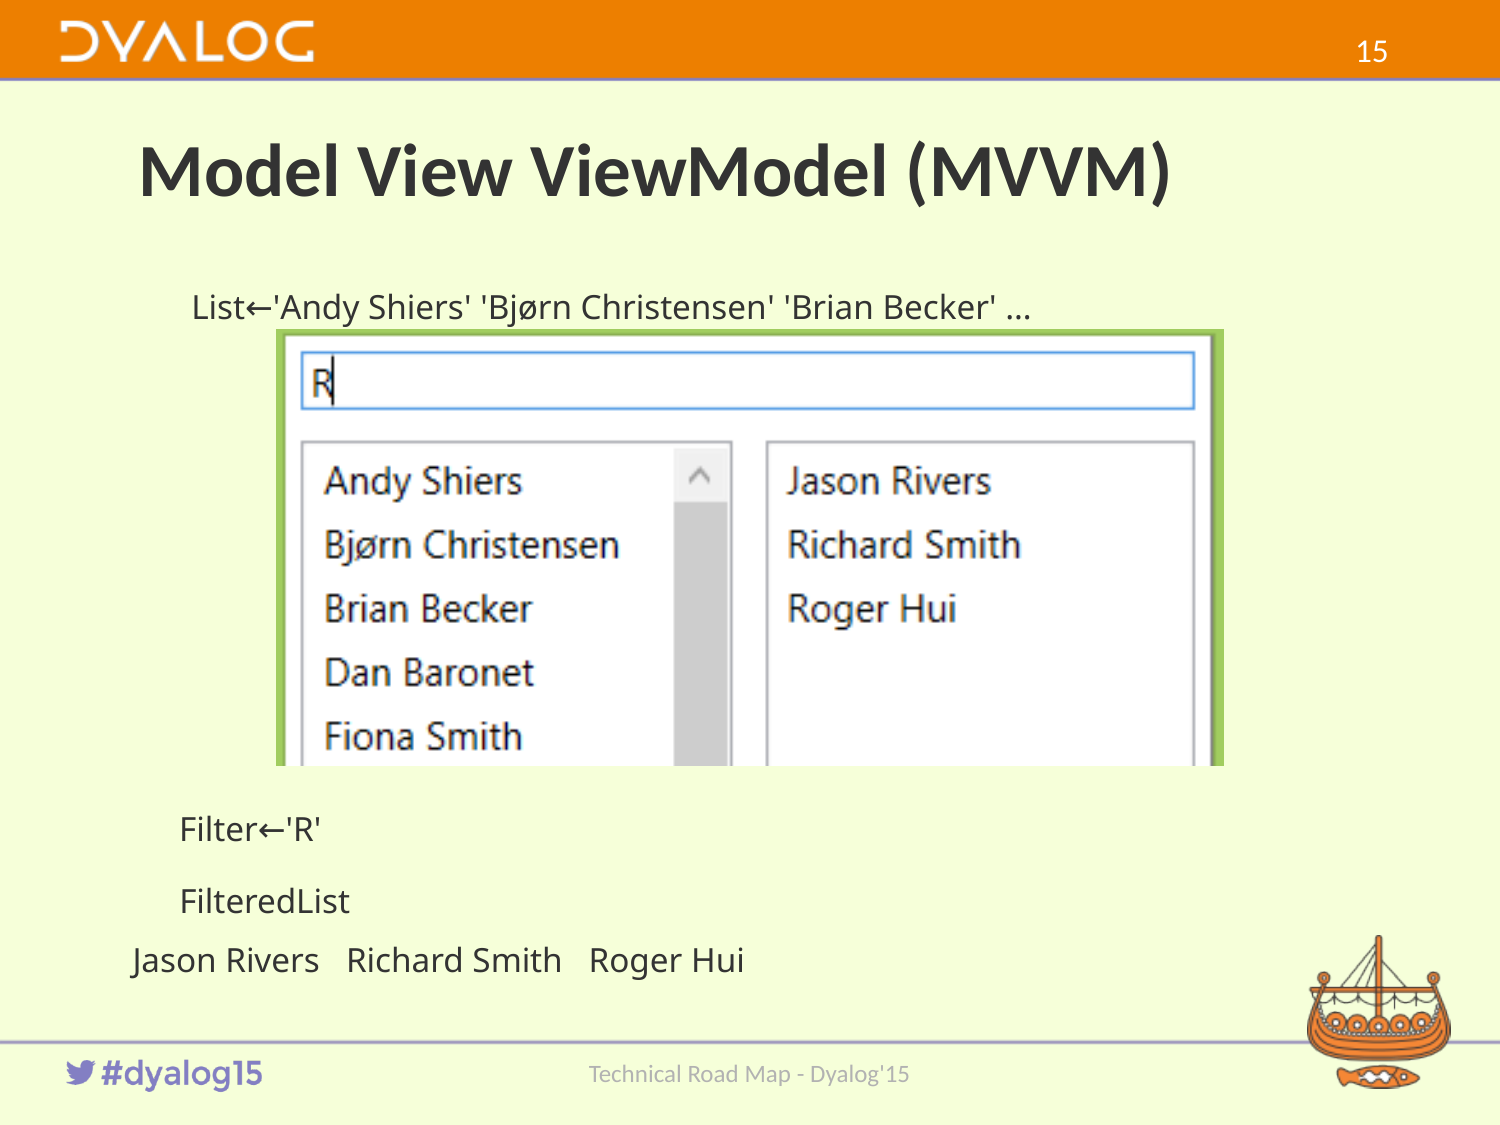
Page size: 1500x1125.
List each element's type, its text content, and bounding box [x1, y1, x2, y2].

text_box Jason Rivers Richard Smith Roger Hui [117, 931, 1429, 991]
text_box Filter←'R' [111, 800, 1423, 860]
footer Technical Road Map - Dyalog'15 [395, 1042, 1105, 1103]
picture [0, 0, 1500, 1125]
title Model View ViewModel (MVVM) [123, 113, 1376, 254]
text_box FilteredList [112, 872, 1423, 932]
list List←'Andy Shiers' 'Bjørn Christensen' 'Brian Becker' … [123, 278, 1429, 931]
slide_number 14 [1293, 19, 1451, 79]
